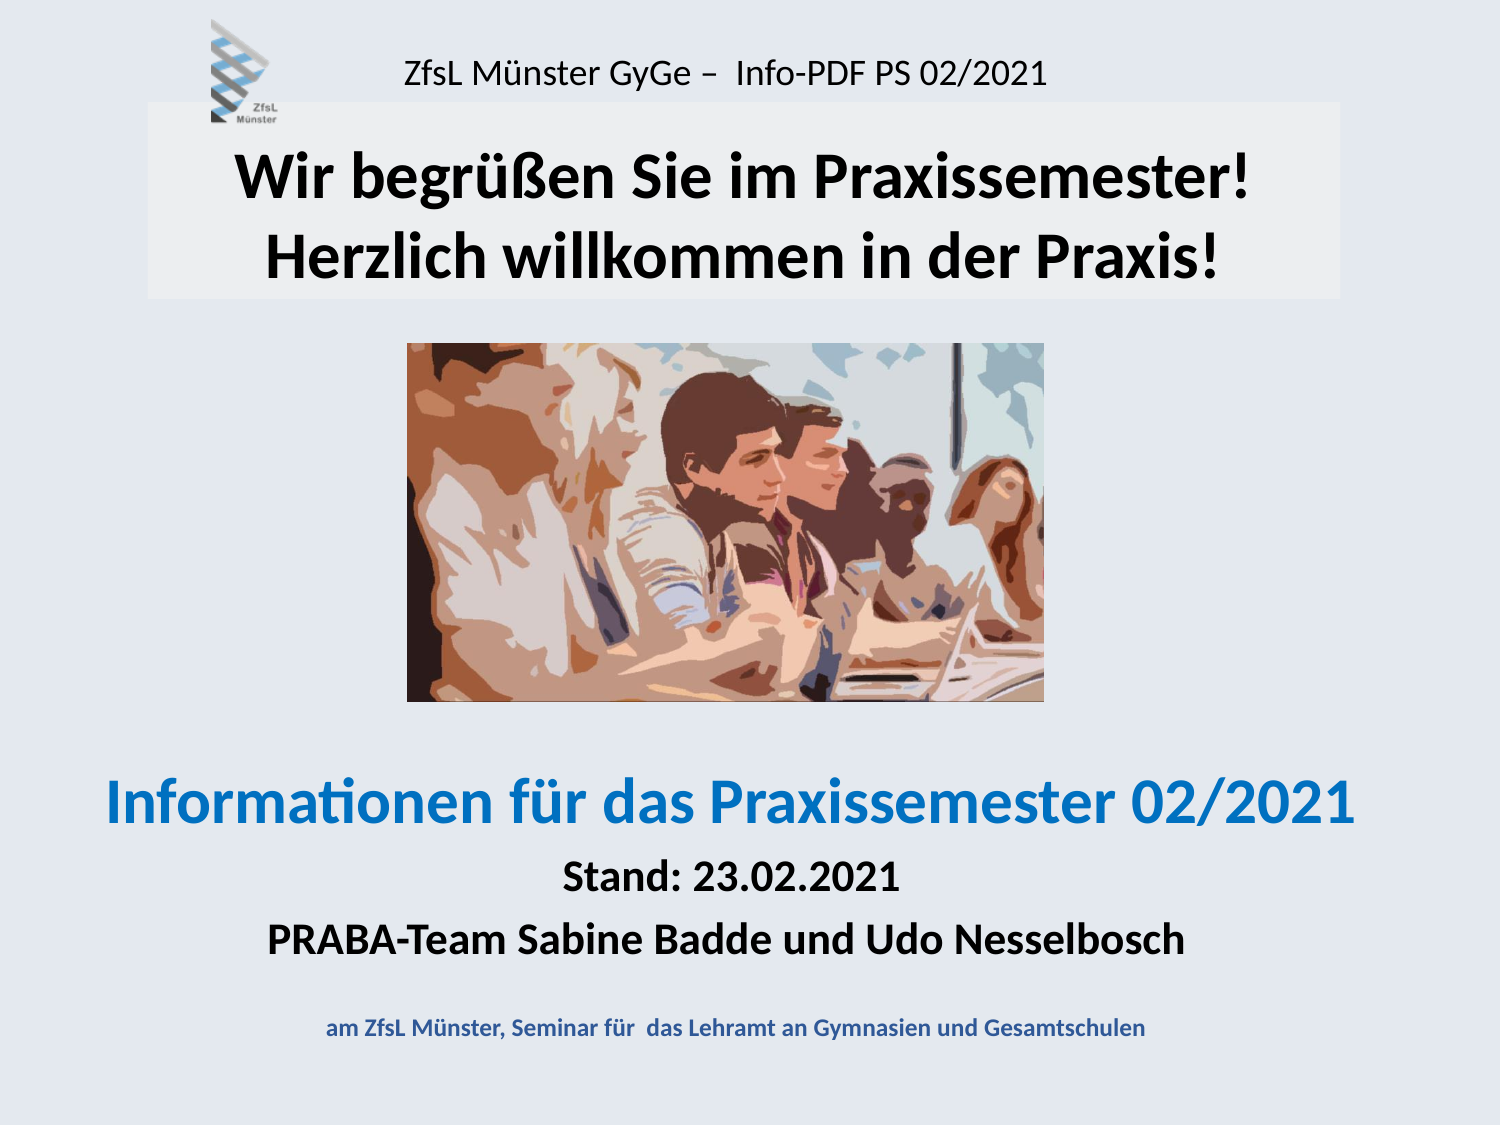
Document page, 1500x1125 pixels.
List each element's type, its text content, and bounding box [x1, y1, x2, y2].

subtitle Informationen für das Praxissemester 02/2021 Stand: 23.02.2021 PRABA-Team Sabine Badde und Udo Nesselbosch am ZfsL Münster, Seminar für das Lehramt an Gymnasien und Gesamtschulen [88, 751, 1375, 1059]
text_box Wir begrüßen Sie im Praxissemester! Herzlich willkommen in der Praxis! [147, 101, 1341, 299]
picture [211, 18, 314, 126]
picture [407, 342, 1045, 702]
text_box ZfsL Münster GyGe – Info-PDF PS 02/2021 [182, 0, 1270, 101]
